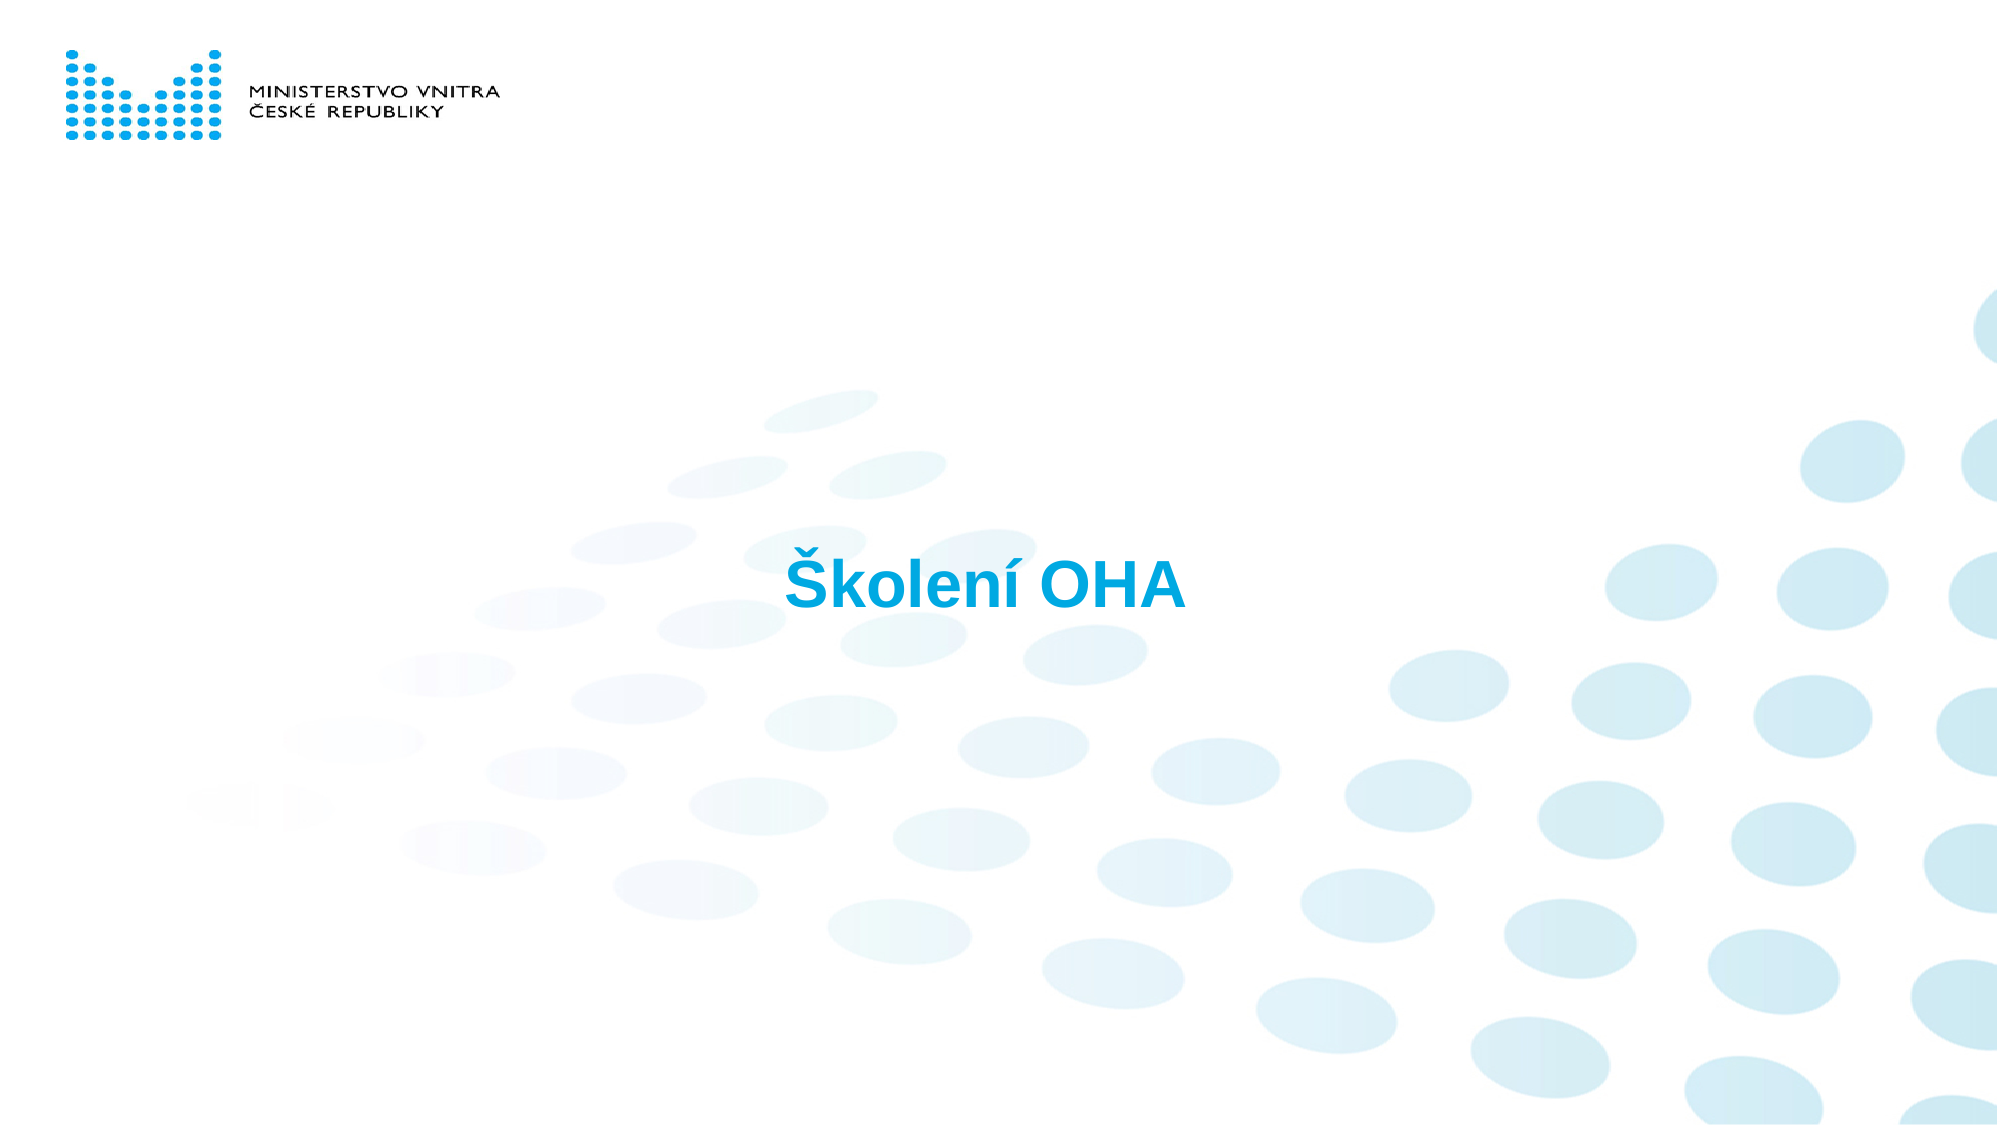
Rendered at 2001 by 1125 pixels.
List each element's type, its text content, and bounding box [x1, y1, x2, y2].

picture [0, 0, 2000, 1125]
title Školení OHA [91, 418, 1882, 744]
